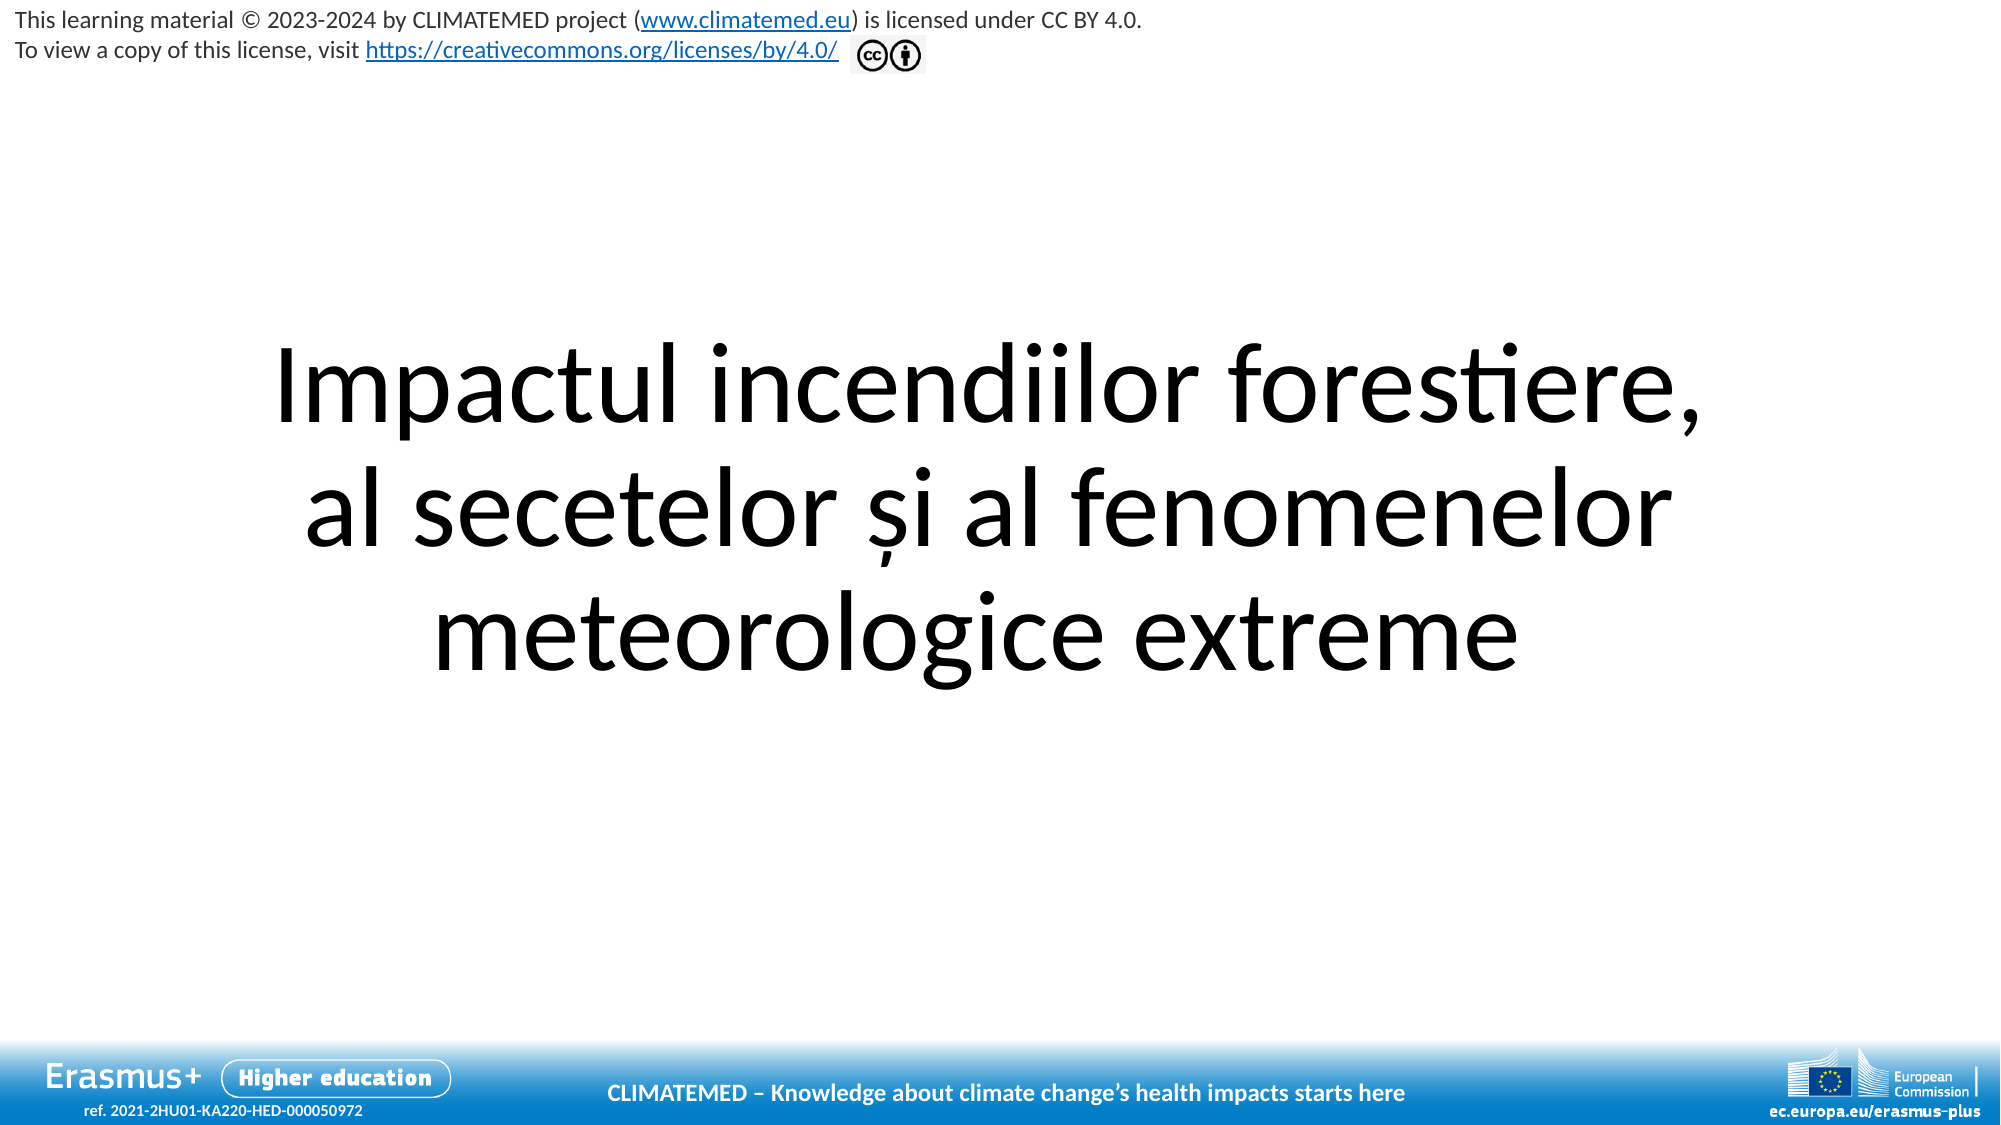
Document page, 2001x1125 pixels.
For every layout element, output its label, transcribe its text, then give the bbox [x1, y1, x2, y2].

title Impactul incendiilor forestiere, al secetelor și al fenomenelor meteorologice extreme [240, 311, 1741, 704]
picture [850, 35, 926, 74]
picture [0, 899, 2000, 1125]
